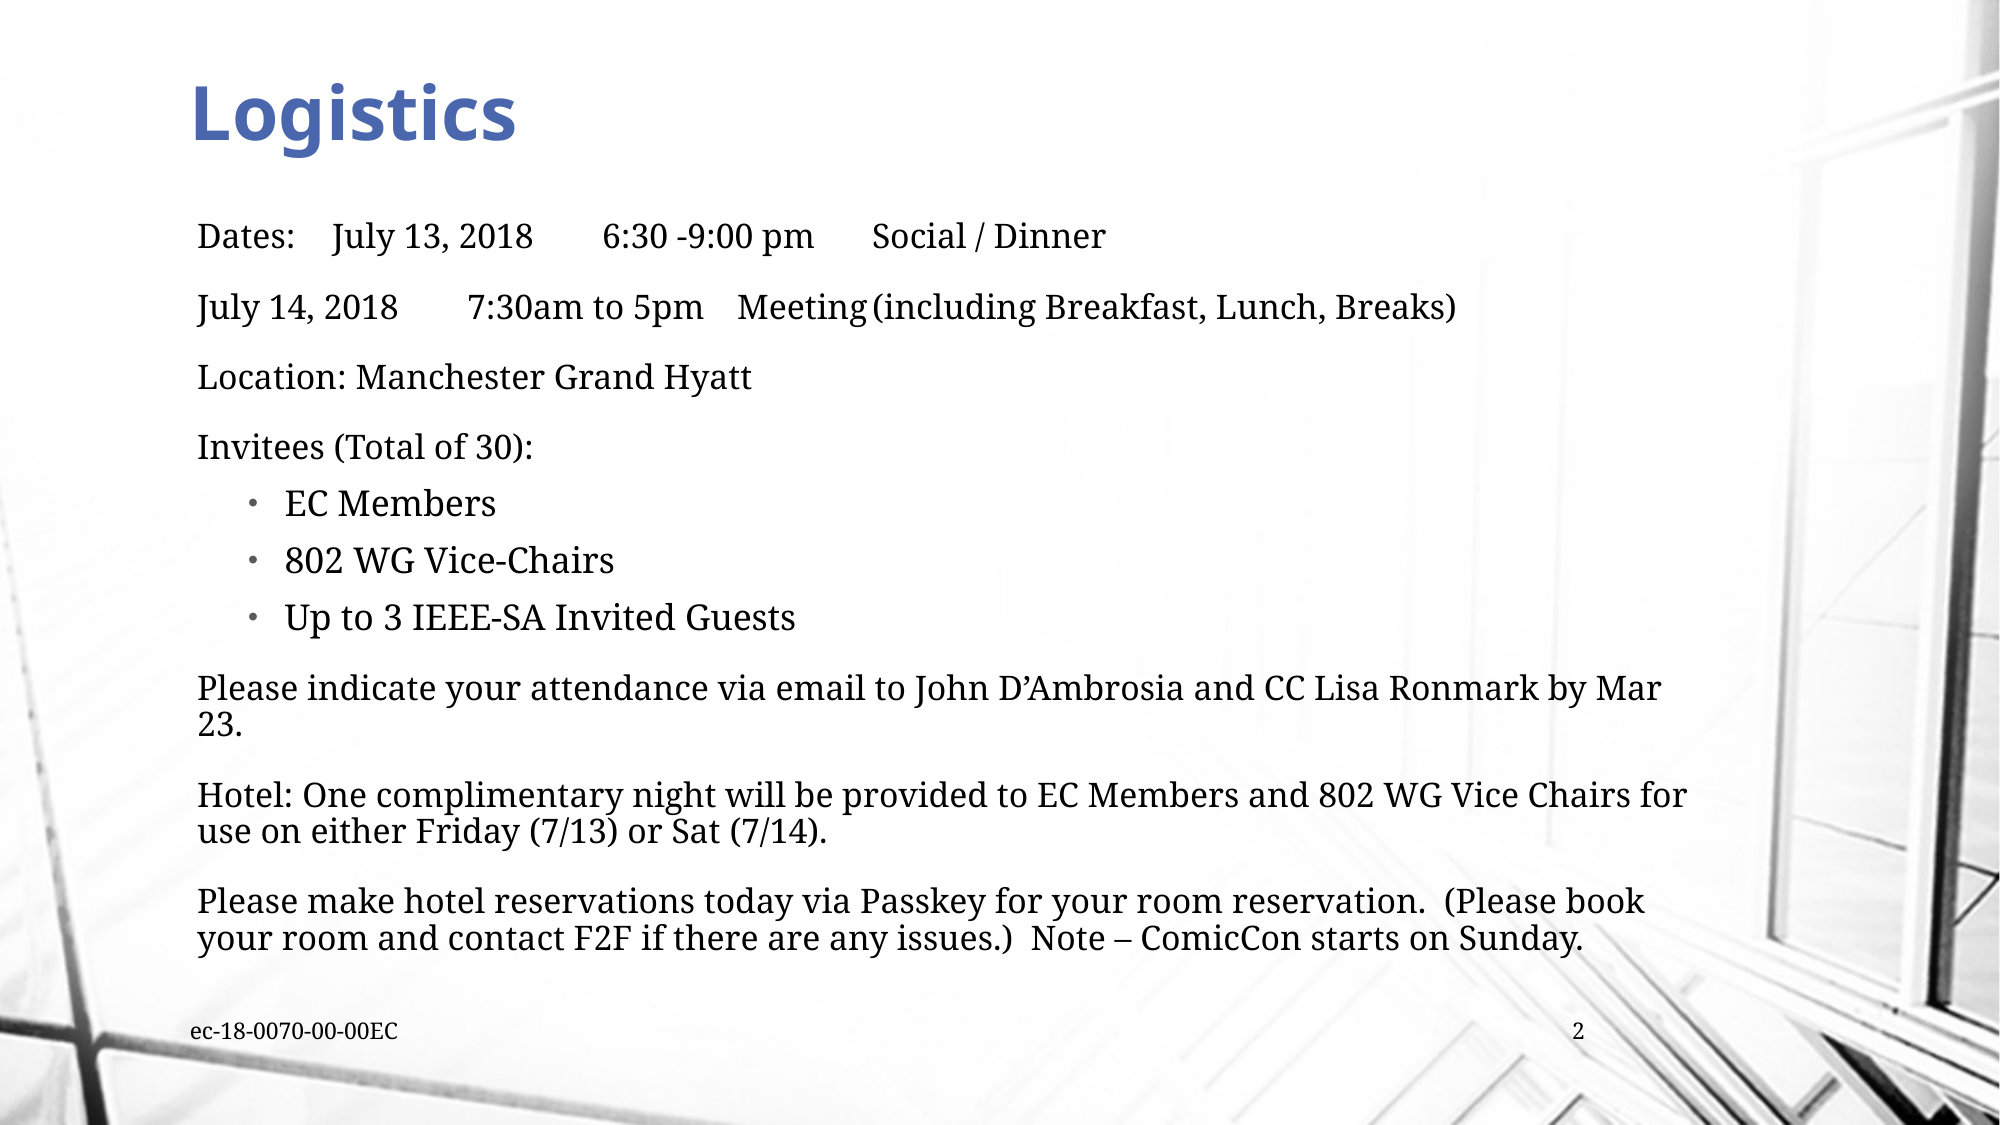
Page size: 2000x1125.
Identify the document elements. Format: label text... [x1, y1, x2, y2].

list Dates: July 13, 2018 6:30 -9:00 pm Social / Dinner July 14, 2018 7:30am to 5pm Meeting (including Breakfast, Lunch, Breaks) Location: Manchester Grand Hyatt Invitees (Total of 30): EC Members 802 WG Vice-Chairs Up to 3 IEEE-SA Invited Guests Please indicate your attendance via email to John D’Ambrosia and CC Lisa Ronmark by Mar 23. Hotel: One complimentary night will be provided to EC Members and 802 WG Vice Chairs for use on either Friday (7/13) or Sat (7/14). Please make hotel reservations today via Passkey for your room reservation. (Please book your room and contact F2F if there are any issues.) Note – ComicCon starts on Sunday. [174, 212, 1725, 1038]
picture [0, 0, 2000, 1125]
title Logistics [174, 24, 1600, 163]
slide_number 2 [1399, 1009, 1600, 1055]
footer ec-18-0070-00-00EC [174, 1009, 1103, 1055]
